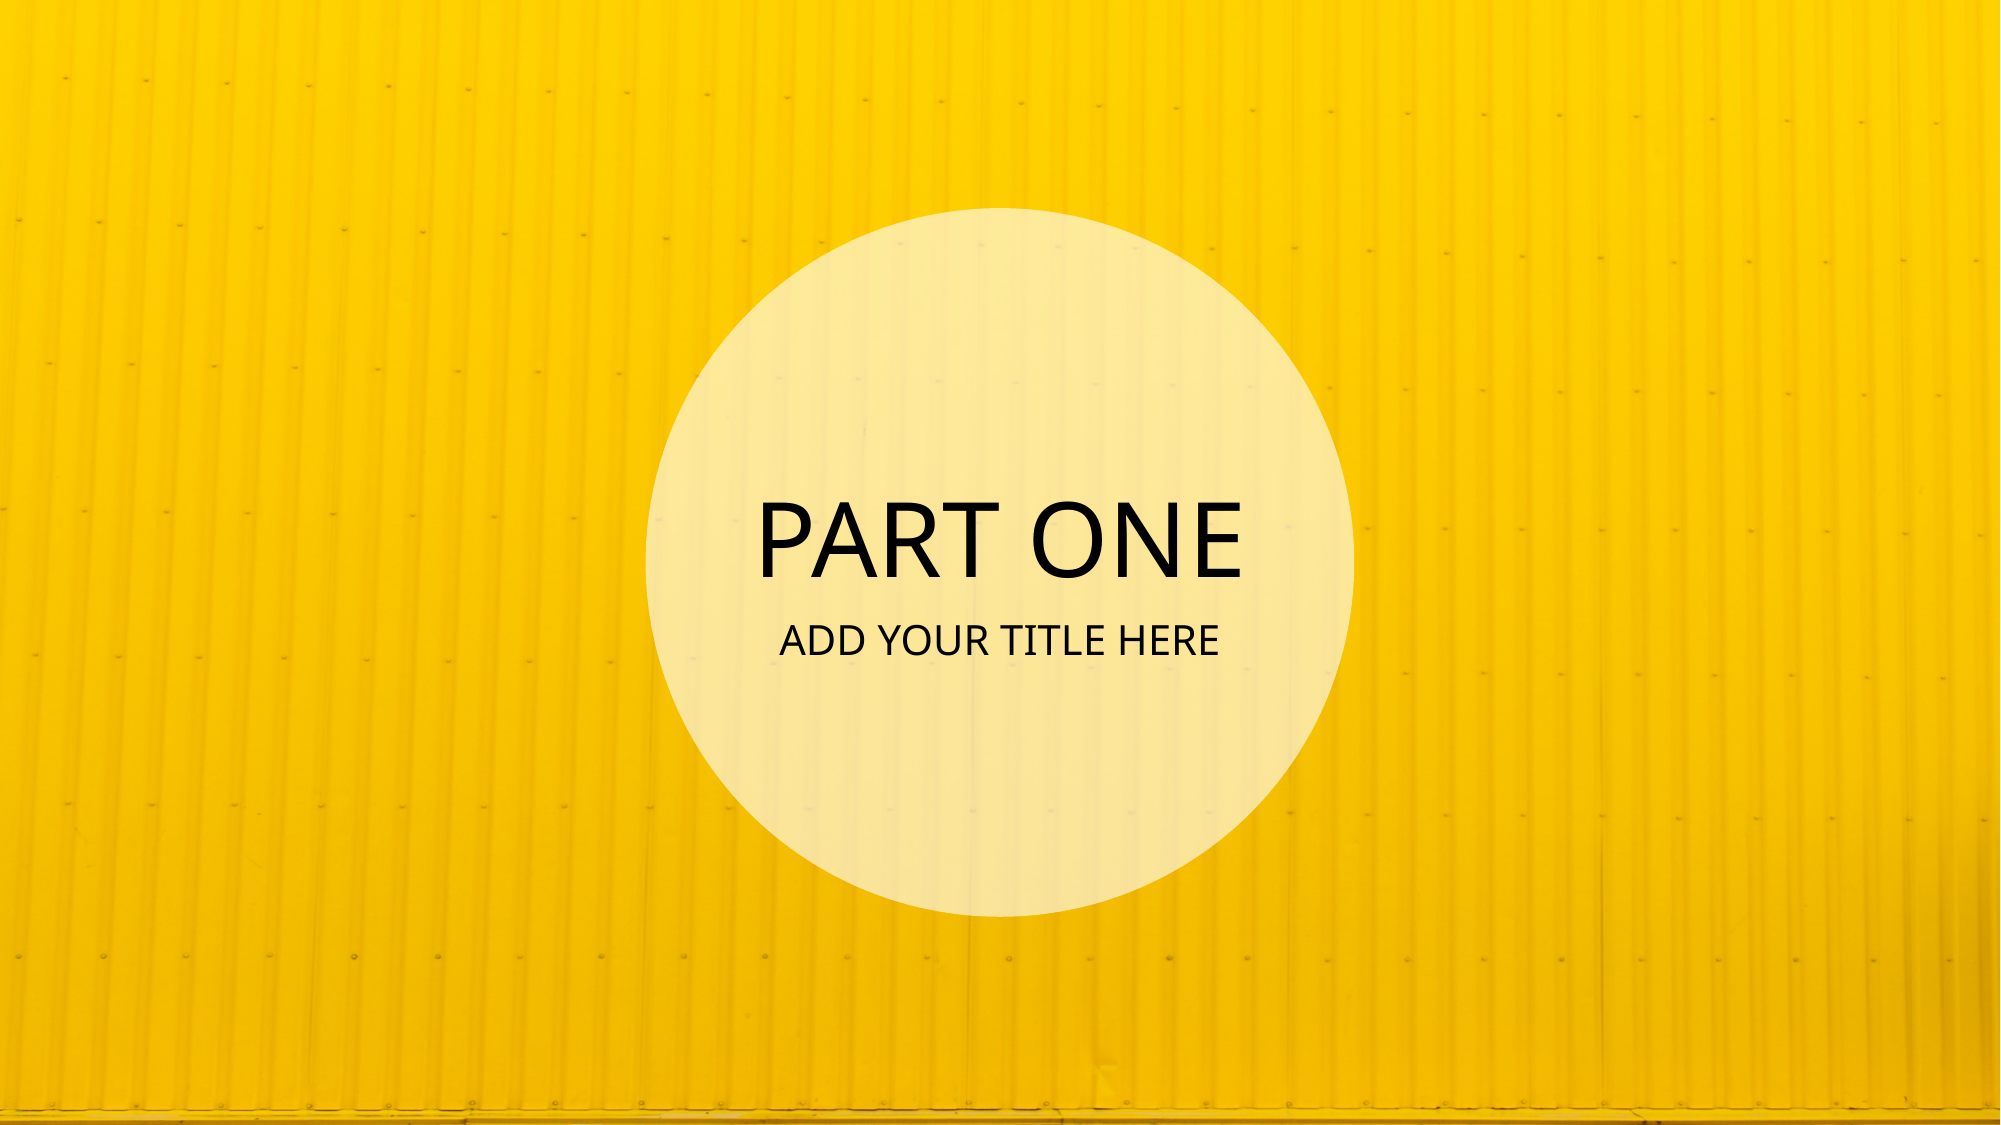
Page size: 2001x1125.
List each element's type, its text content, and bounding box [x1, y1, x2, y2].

text_box PART ONE [738, 465, 1262, 606]
picture [0, 0, 2001, 1125]
text_box [644, 207, 1356, 918]
text_box ADD YOUR TITLE HERE [764, 606, 1236, 672]
